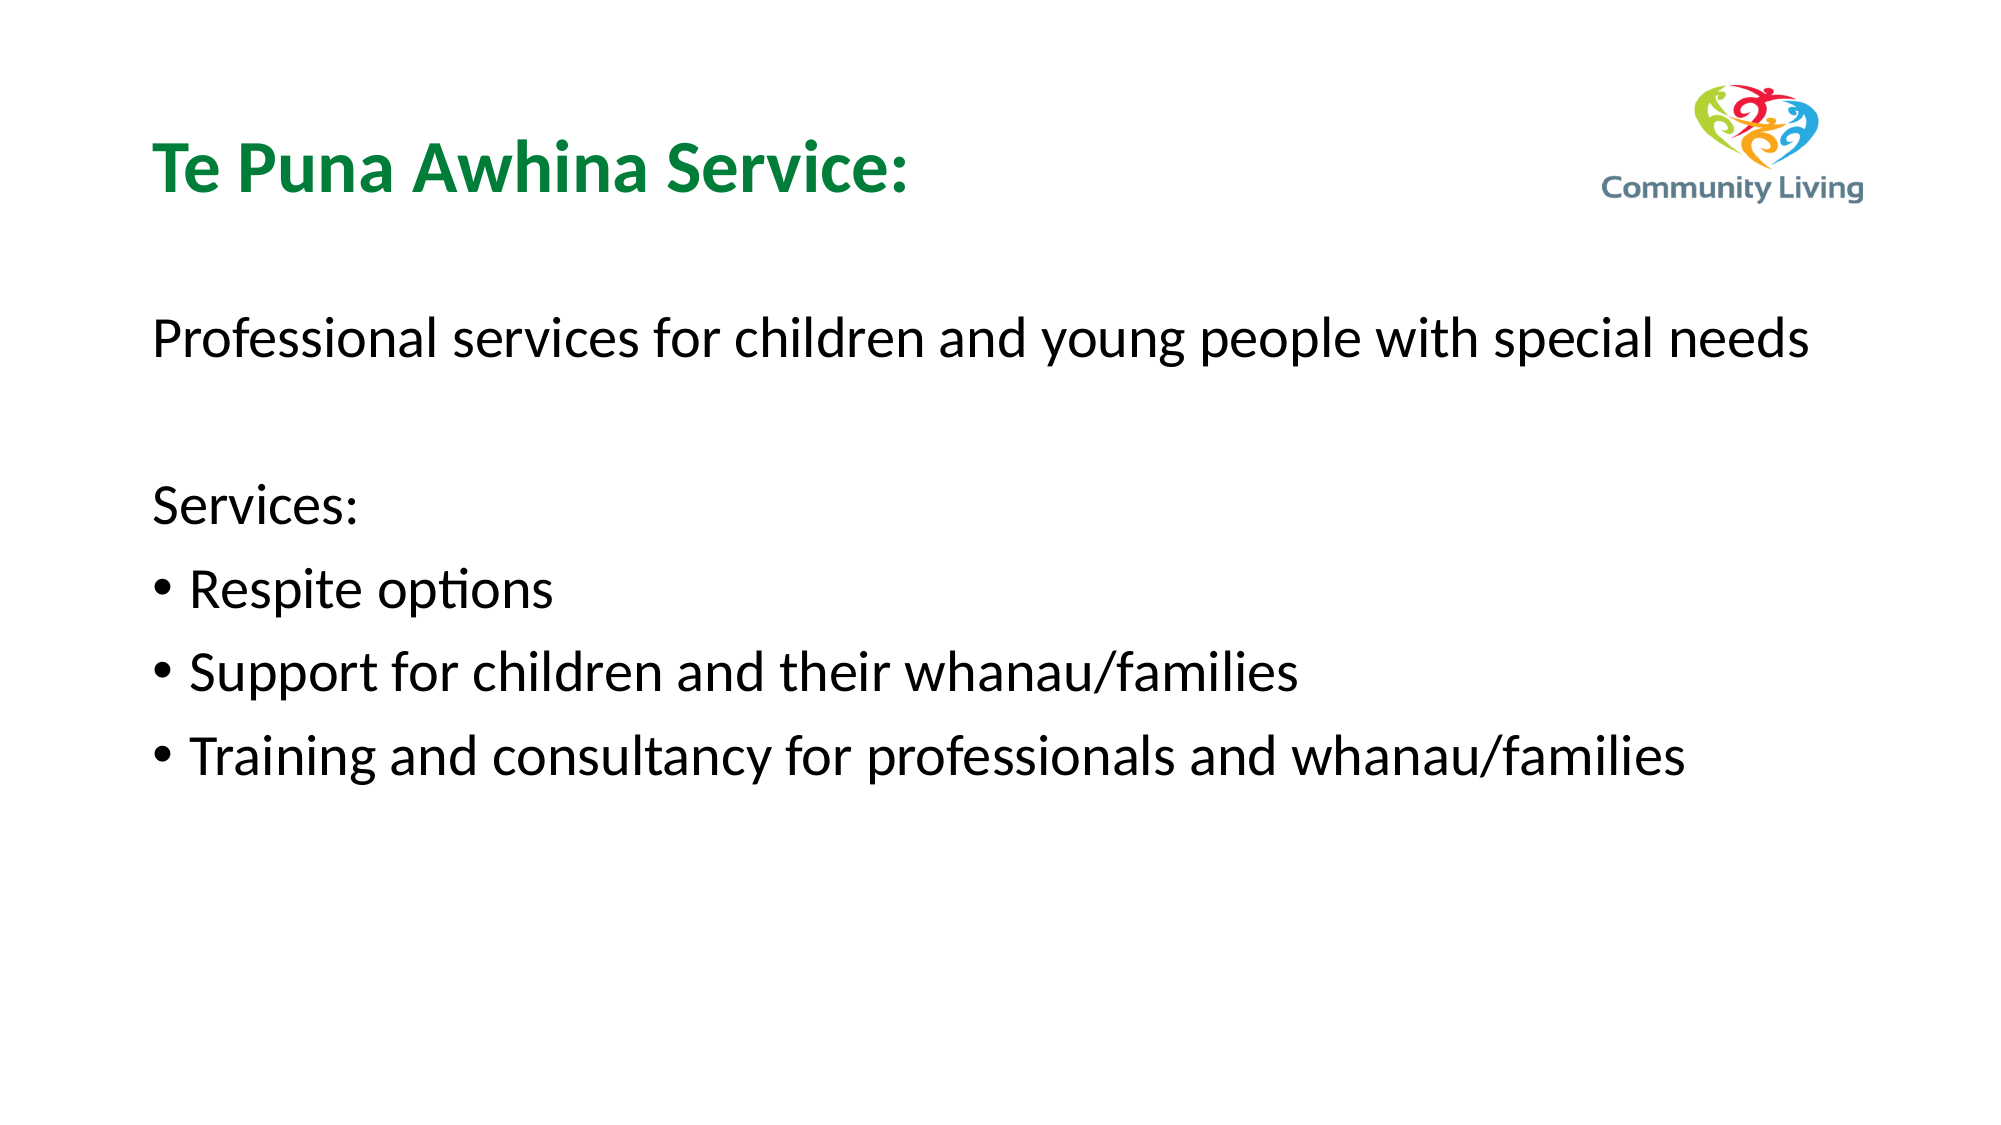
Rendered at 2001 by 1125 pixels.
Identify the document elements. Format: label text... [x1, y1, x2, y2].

picture [1602, 85, 1863, 204]
title Te Puna Awhina Service: [137, 59, 1863, 278]
list Professional services for children and young people with special needs Services: Respite options Support for children and their whanau/families Training and consultancy for professionals and whanau/families [137, 299, 1863, 1014]
